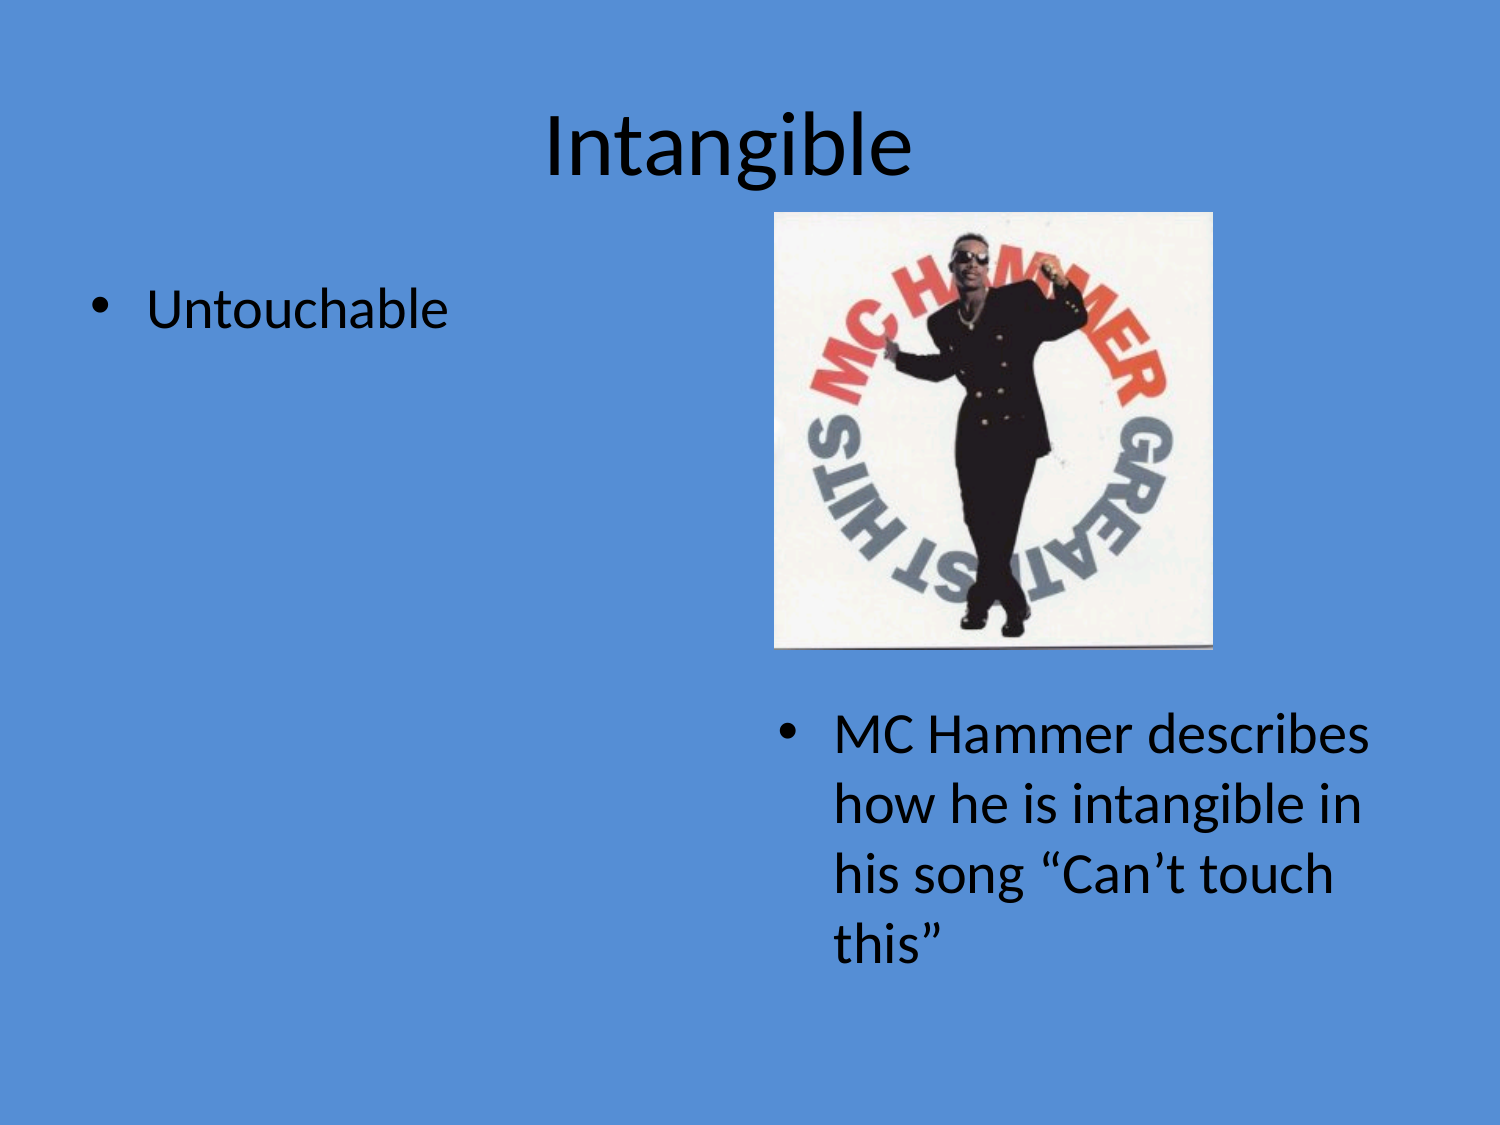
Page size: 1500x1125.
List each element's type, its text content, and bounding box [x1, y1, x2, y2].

picture [774, 212, 1213, 651]
list MC Hammer describes how he is intangible in his song “Can’t touch this” [762, 687, 1425, 1005]
list Untouchable [75, 262, 738, 1005]
title Intangible [75, 45, 1425, 233]
